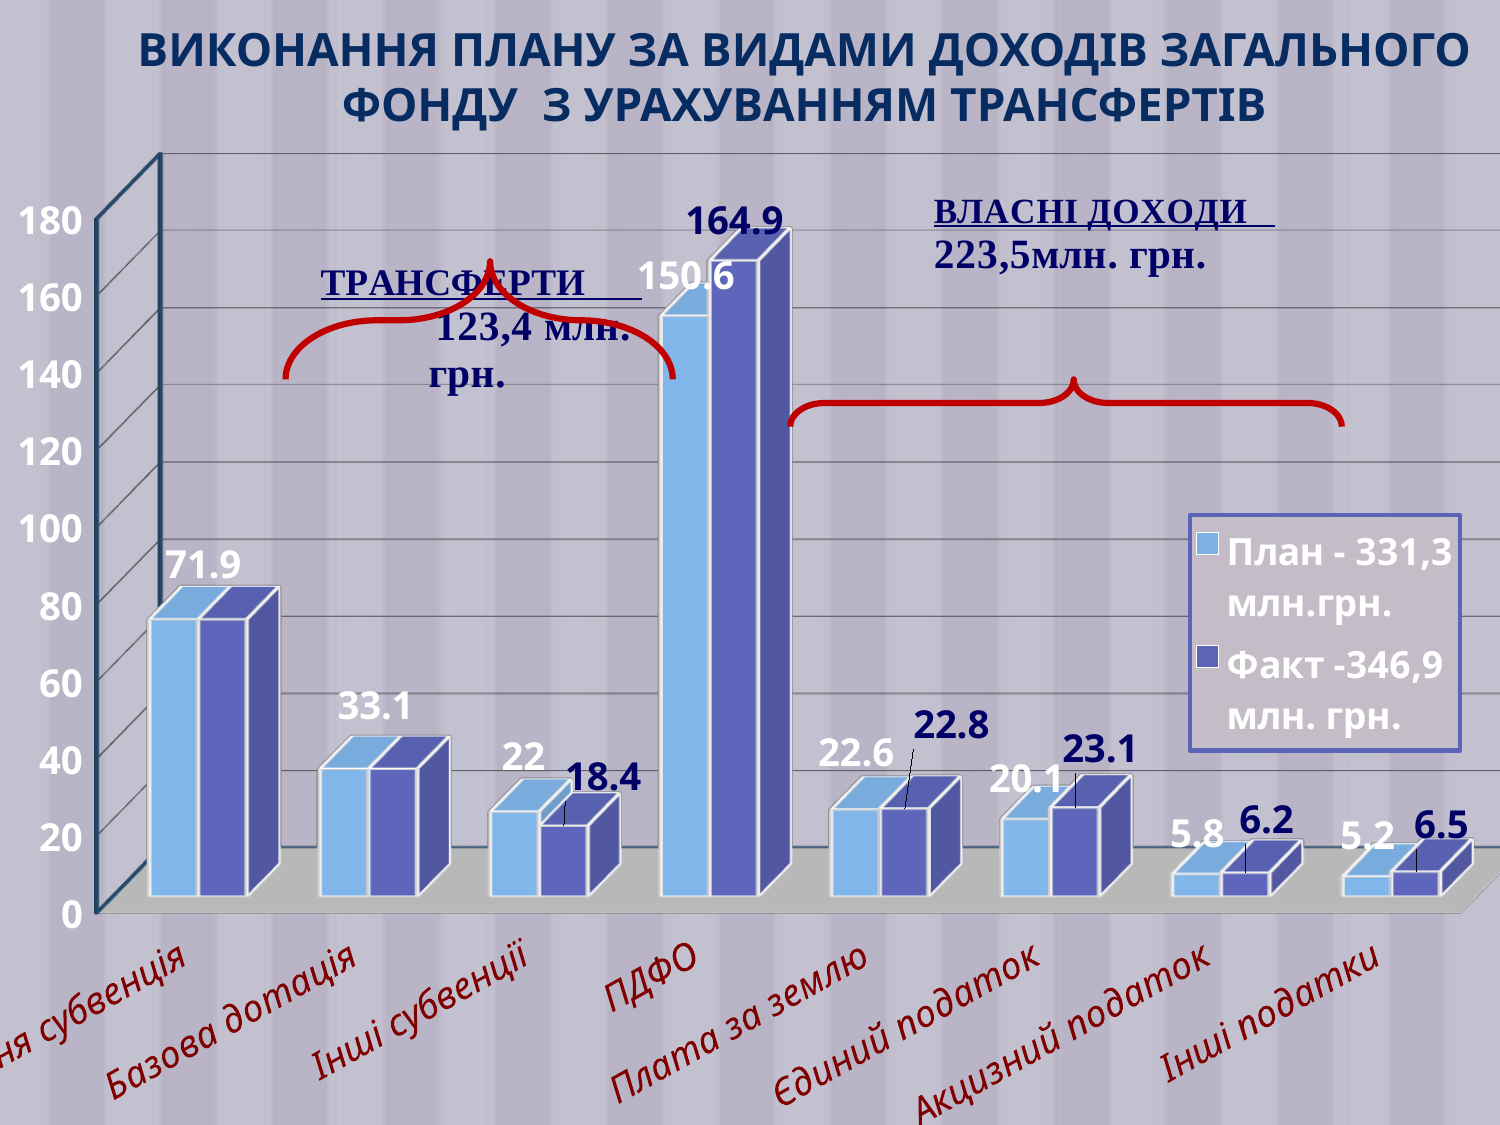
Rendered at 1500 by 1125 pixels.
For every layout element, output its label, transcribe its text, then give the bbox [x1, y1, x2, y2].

title ВИКОНАННЯ ПЛАНУ ЗА ВИДАМИ ДОХОДІВ ЗАГАЛЬНОГО ФОНДУ З УРАХУВАННЯМ ТРАНСФЕРТІВ [104, 0, 1500, 105]
chart [0, 125, 1500, 1125]
picture [0, 0, 1500, 125]
